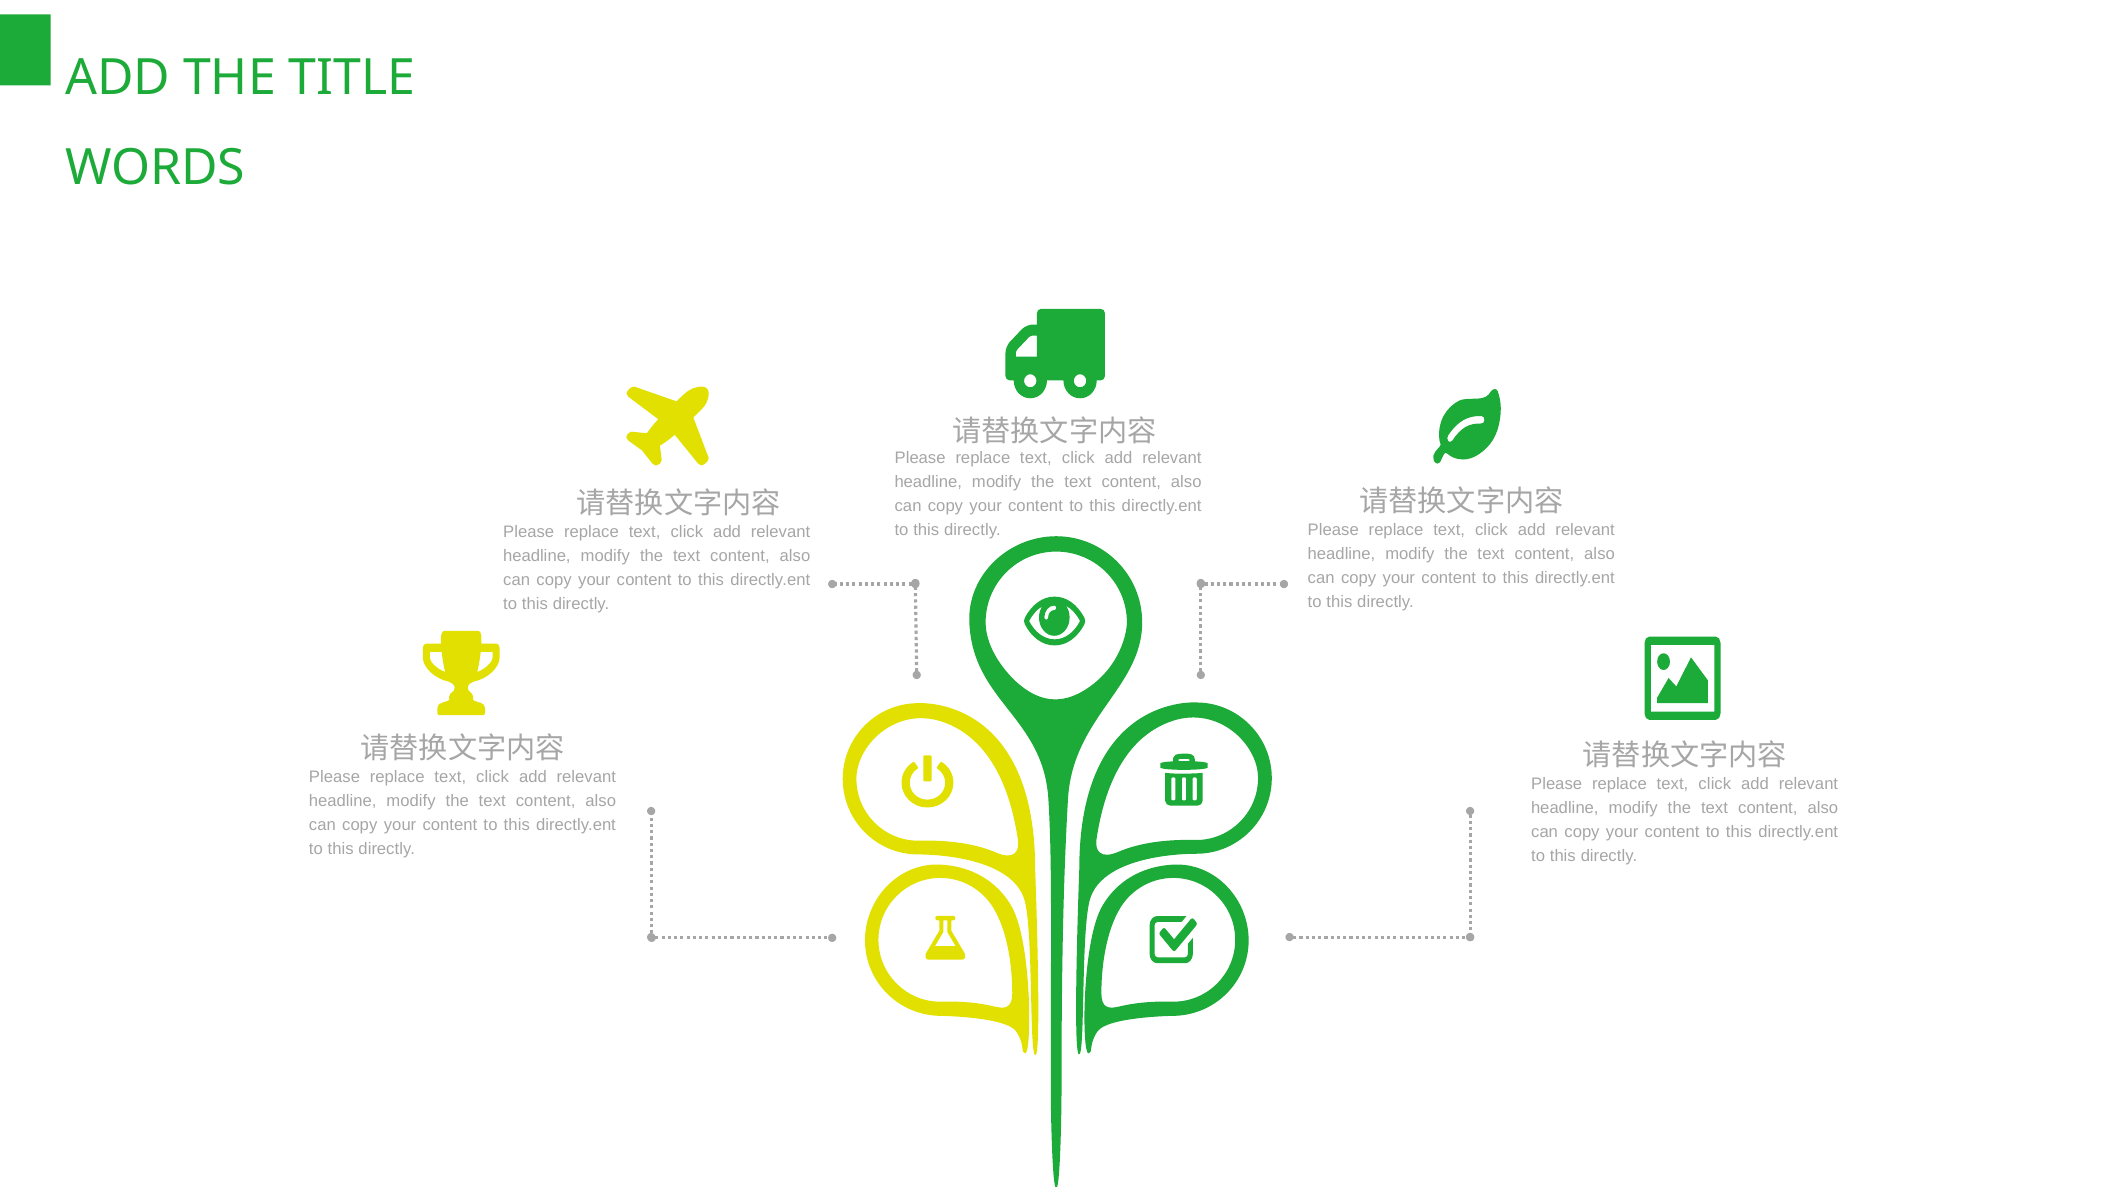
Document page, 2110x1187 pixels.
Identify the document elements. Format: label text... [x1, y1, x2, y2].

text_box Please replace text, click add relevant headline, modify the text content, also can copy your content to this directly.ent to this directly. [894, 443, 1203, 539]
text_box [1072, 694, 1272, 1057]
text_box Please replace text, click add relevant headline, modify the text content, also can copy your content to this directly.ent to this directly. [308, 762, 617, 859]
text_box 请替换文字内容 [1582, 729, 1788, 768]
text_box 请替换文字内容 [952, 405, 1158, 443]
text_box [842, 694, 1043, 1058]
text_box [967, 536, 1143, 1187]
text_box Please replace text, click add relevant headline, modify the text content, also can copy your content to this directly.ent to this directly. [1307, 514, 1616, 611]
text_box [626, 386, 709, 466]
text_box [1005, 308, 1105, 399]
text_box 请替换文字内容 [360, 722, 566, 762]
text_box 请替换文字内容 [1359, 475, 1564, 514]
text_box Please replace text, click add relevant headline, modify the text content, also can copy your content to this directly.ent to this directly. [1531, 768, 1839, 865]
text_box [1644, 636, 1721, 720]
text_box ADD THE TITLE WORDS [50, 7, 583, 202]
text_box [1433, 389, 1501, 464]
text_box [864, 862, 1032, 1054]
text_box 请替换文字内容 [576, 477, 782, 517]
text_box [422, 630, 500, 716]
text_box Please replace text, click add relevant headline, modify the text content, also can copy your content to this directly.ent to this directly. [503, 517, 811, 613]
